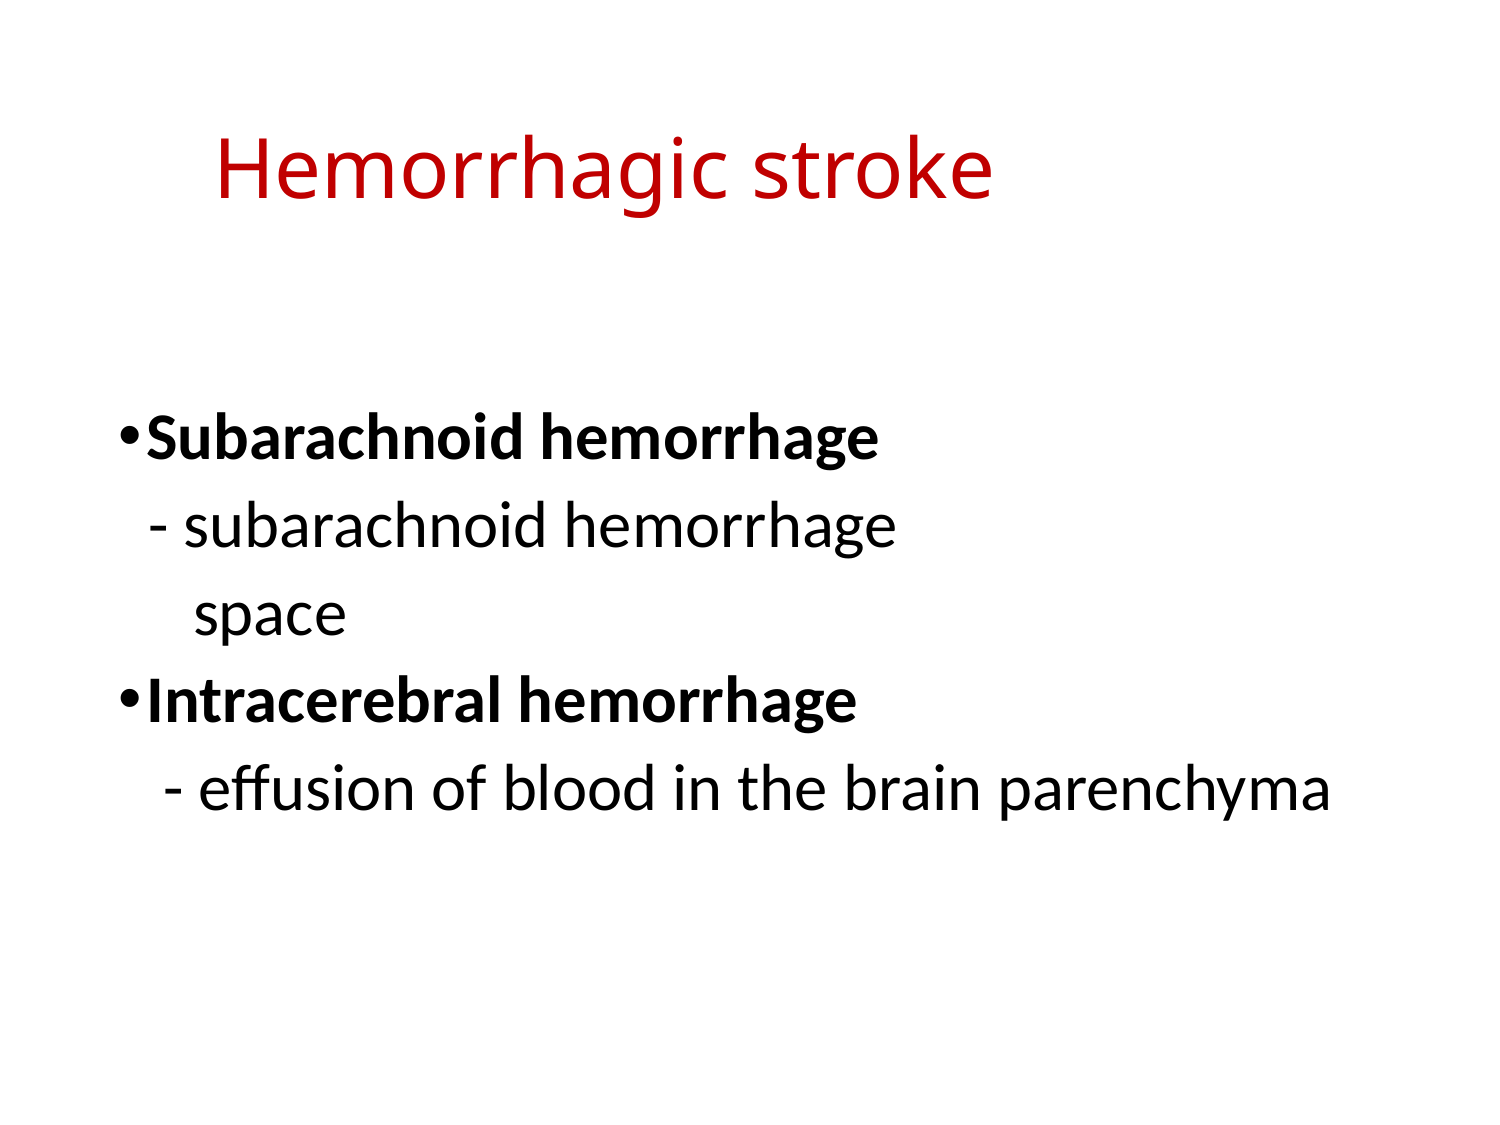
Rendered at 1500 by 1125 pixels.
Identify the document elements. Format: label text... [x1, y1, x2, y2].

list Subarachnoid hemorrhage - subarachnoid hemorrhage space Intracerebral hemorrhage - effusion of blood in the brain parenchyma [103, 299, 1397, 1014]
title Hemorrhagic stroke [103, 59, 1397, 278]
